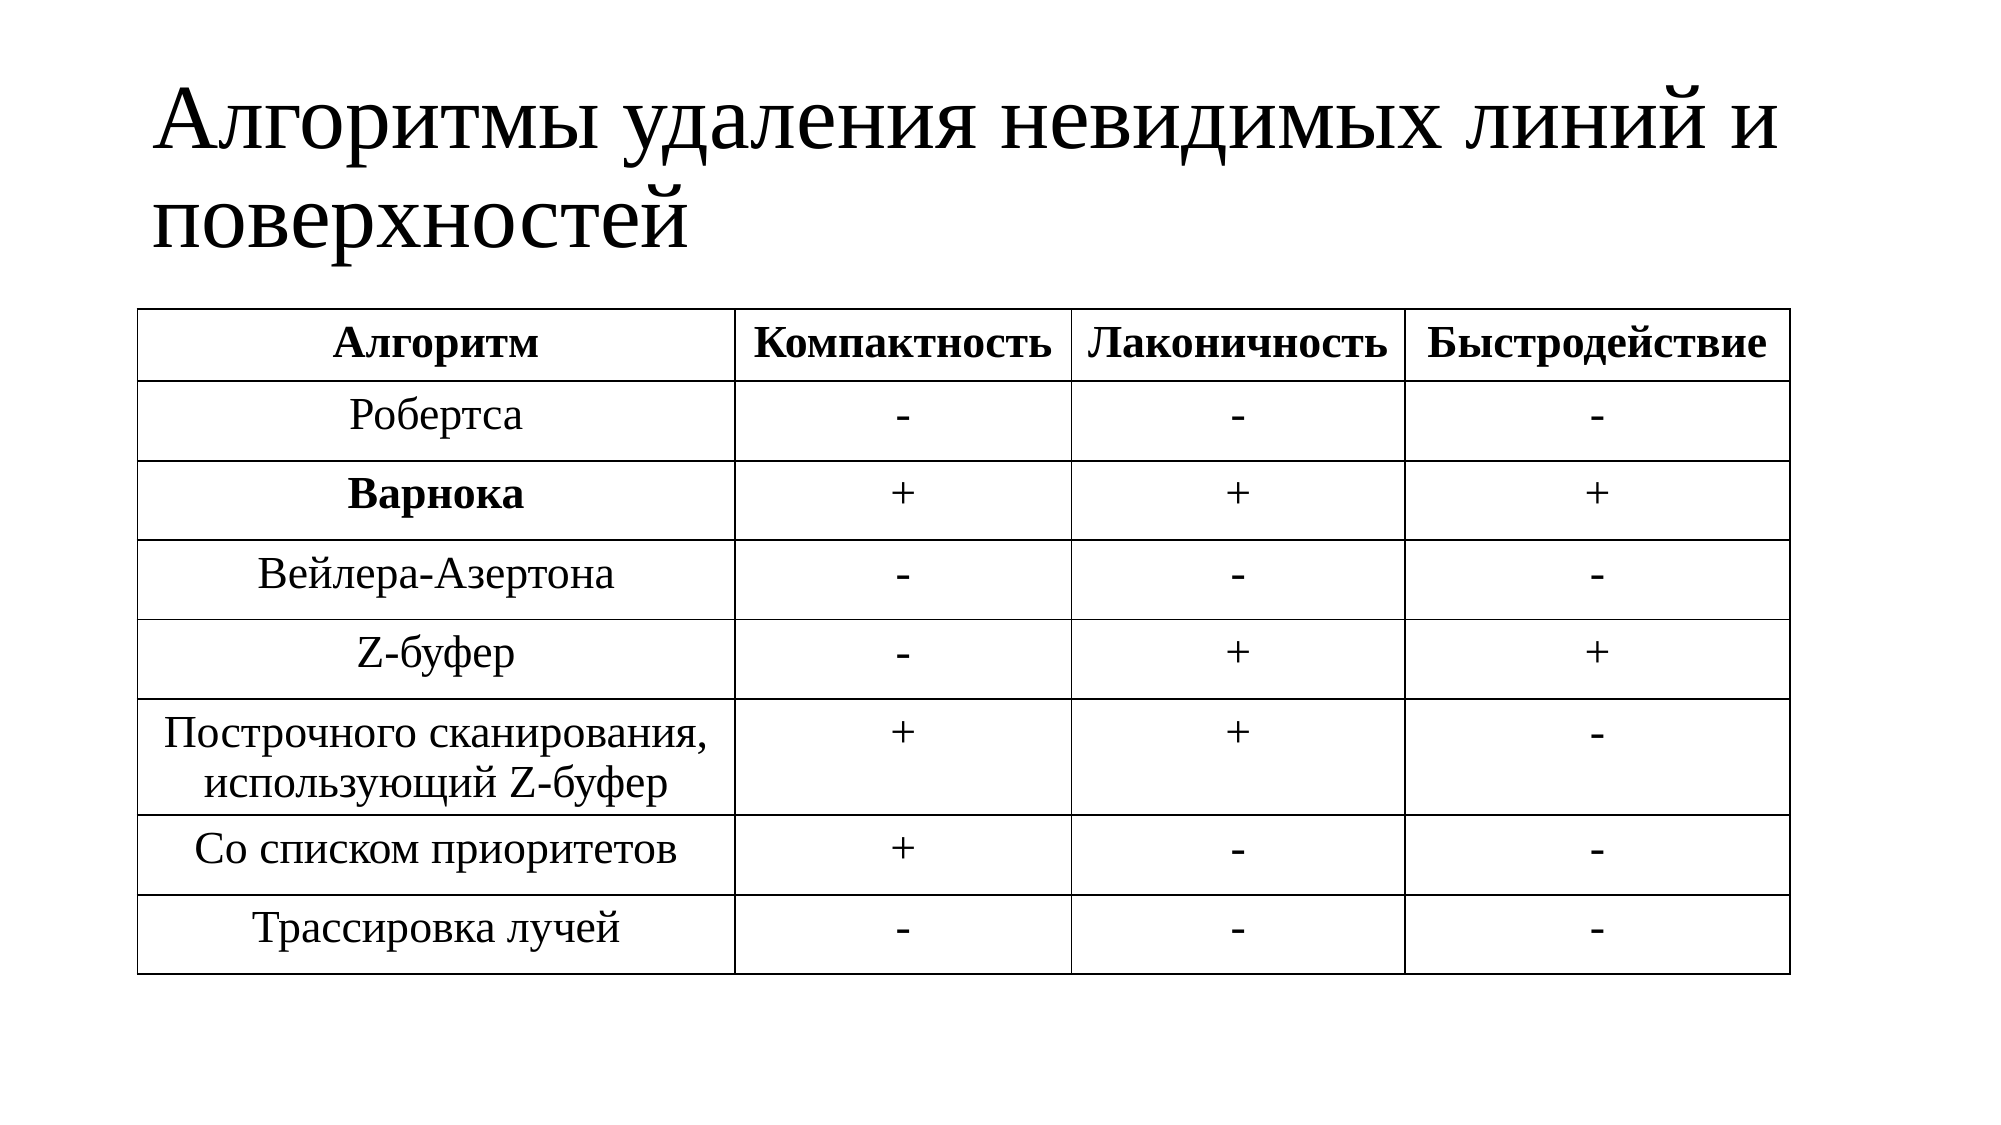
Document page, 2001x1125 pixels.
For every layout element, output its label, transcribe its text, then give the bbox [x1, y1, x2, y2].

table_cell - [736, 382, 1071, 460]
table_cell + [1406, 462, 1789, 539]
table_header Компактность [736, 310, 1071, 380]
table_header Быстродействие [1406, 310, 1789, 380]
table_cell - [1072, 816, 1404, 894]
table_cell - [1406, 700, 1789, 814]
table_cell - [1406, 382, 1789, 460]
table_cell - [1406, 896, 1789, 973]
table_cell Робертса [138, 382, 734, 460]
table_cell + [736, 700, 1071, 814]
table_cell - [736, 896, 1071, 973]
table_cell - [1072, 896, 1404, 973]
table_cell Трассировка лучей [138, 896, 734, 973]
table_cell - [1072, 382, 1404, 460]
table_cell + [1072, 700, 1404, 814]
table_cell + [736, 462, 1071, 539]
table_cell Варнока [138, 462, 734, 539]
table_cell - [1406, 541, 1789, 619]
table_cell + [1406, 620, 1789, 698]
table_header Лаконичность [1072, 310, 1404, 380]
table_cell Вейлера-Азертона [138, 541, 734, 619]
table_cell + [1072, 462, 1404, 539]
table_cell - [1406, 816, 1789, 894]
table_cell + [736, 816, 1071, 894]
table_cell Построчного сканирования, использующий Z-буфер [138, 700, 734, 814]
table_cell Со списком приоритетов [138, 816, 734, 894]
table_cell + [1072, 620, 1404, 698]
title Алгоритмы удаления невидимых линий и поверхностей [137, 59, 1863, 278]
table_cell - [1072, 541, 1404, 619]
table_cell Z-буфер [138, 620, 734, 698]
table_header Алгоритм [138, 310, 734, 380]
table_cell - [736, 620, 1071, 698]
table_cell - [736, 541, 1071, 619]
